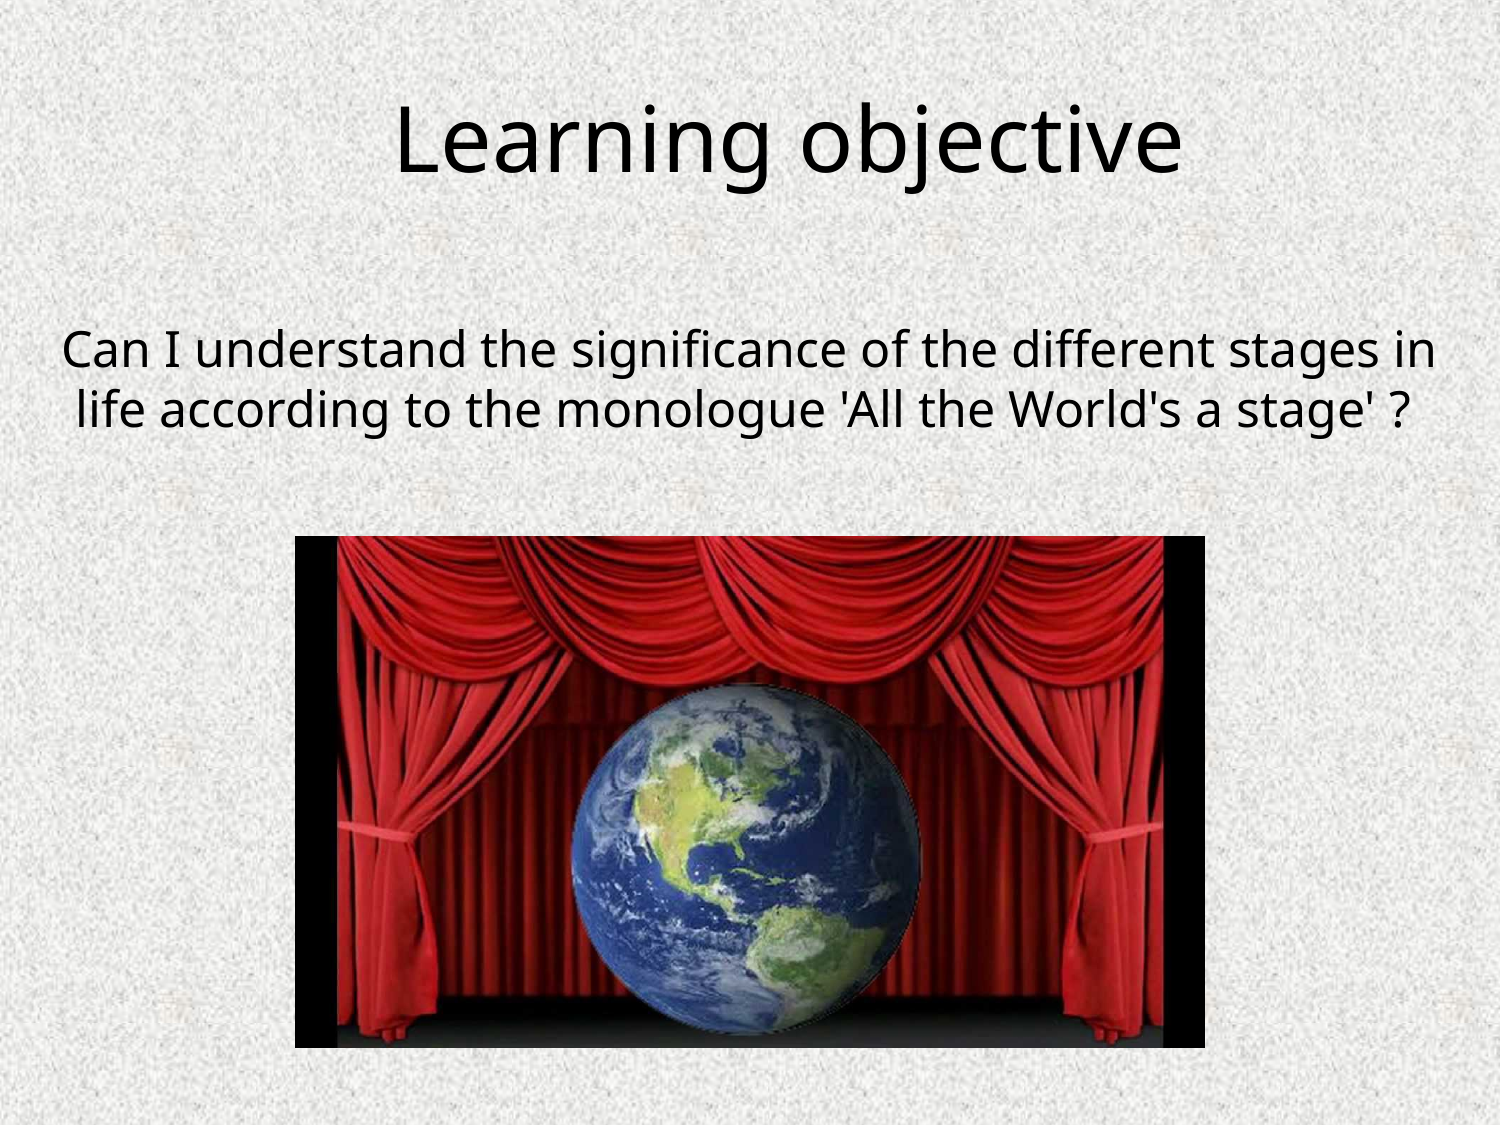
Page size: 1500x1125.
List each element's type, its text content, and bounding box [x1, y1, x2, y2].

subtitle Can I understand the significance of the different stages in life according to the monologue 'All the World's a stage' ? [32, 309, 1468, 530]
picture [0, 0, 1500, 1125]
title Learning objective [163, 58, 1440, 214]
